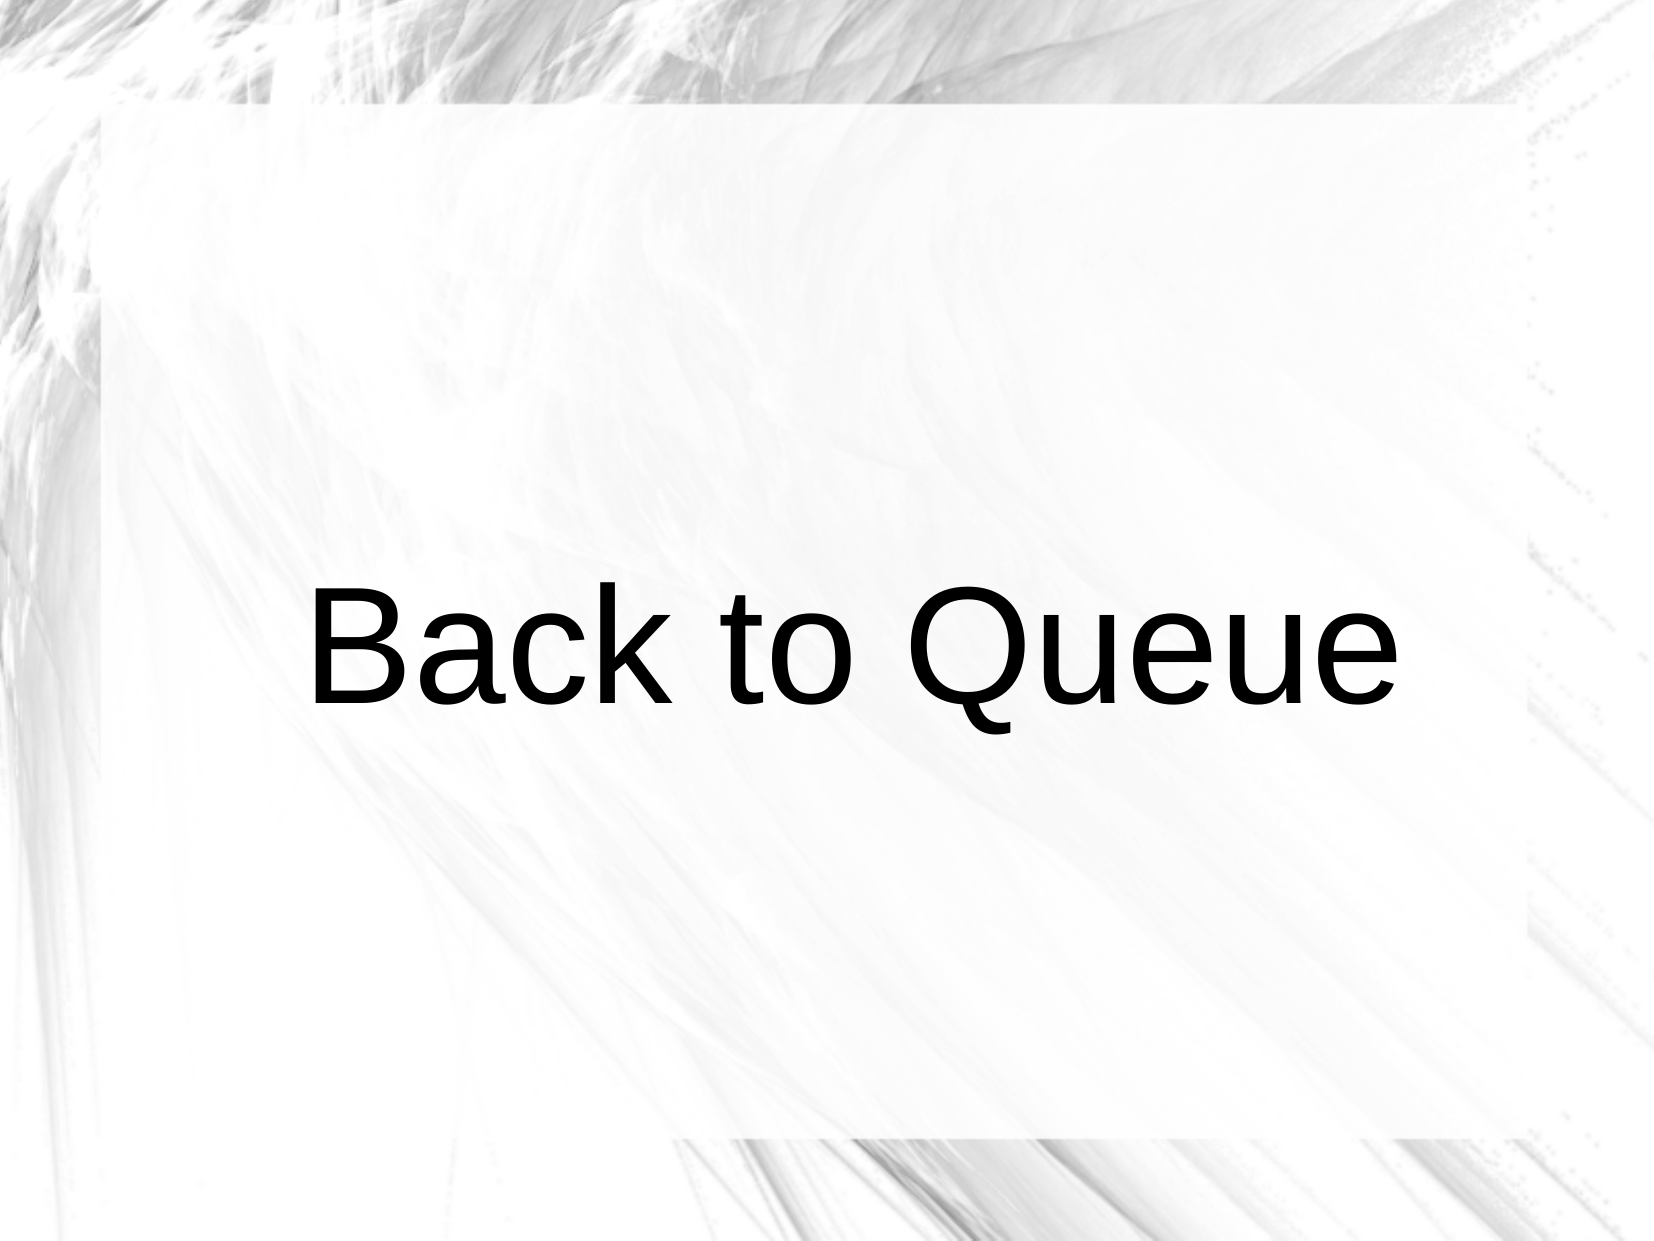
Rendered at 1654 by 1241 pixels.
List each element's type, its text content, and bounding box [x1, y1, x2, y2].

list Back to Queue [118, 319, 1571, 1109]
picture [0, 0, 1654, 1241]
